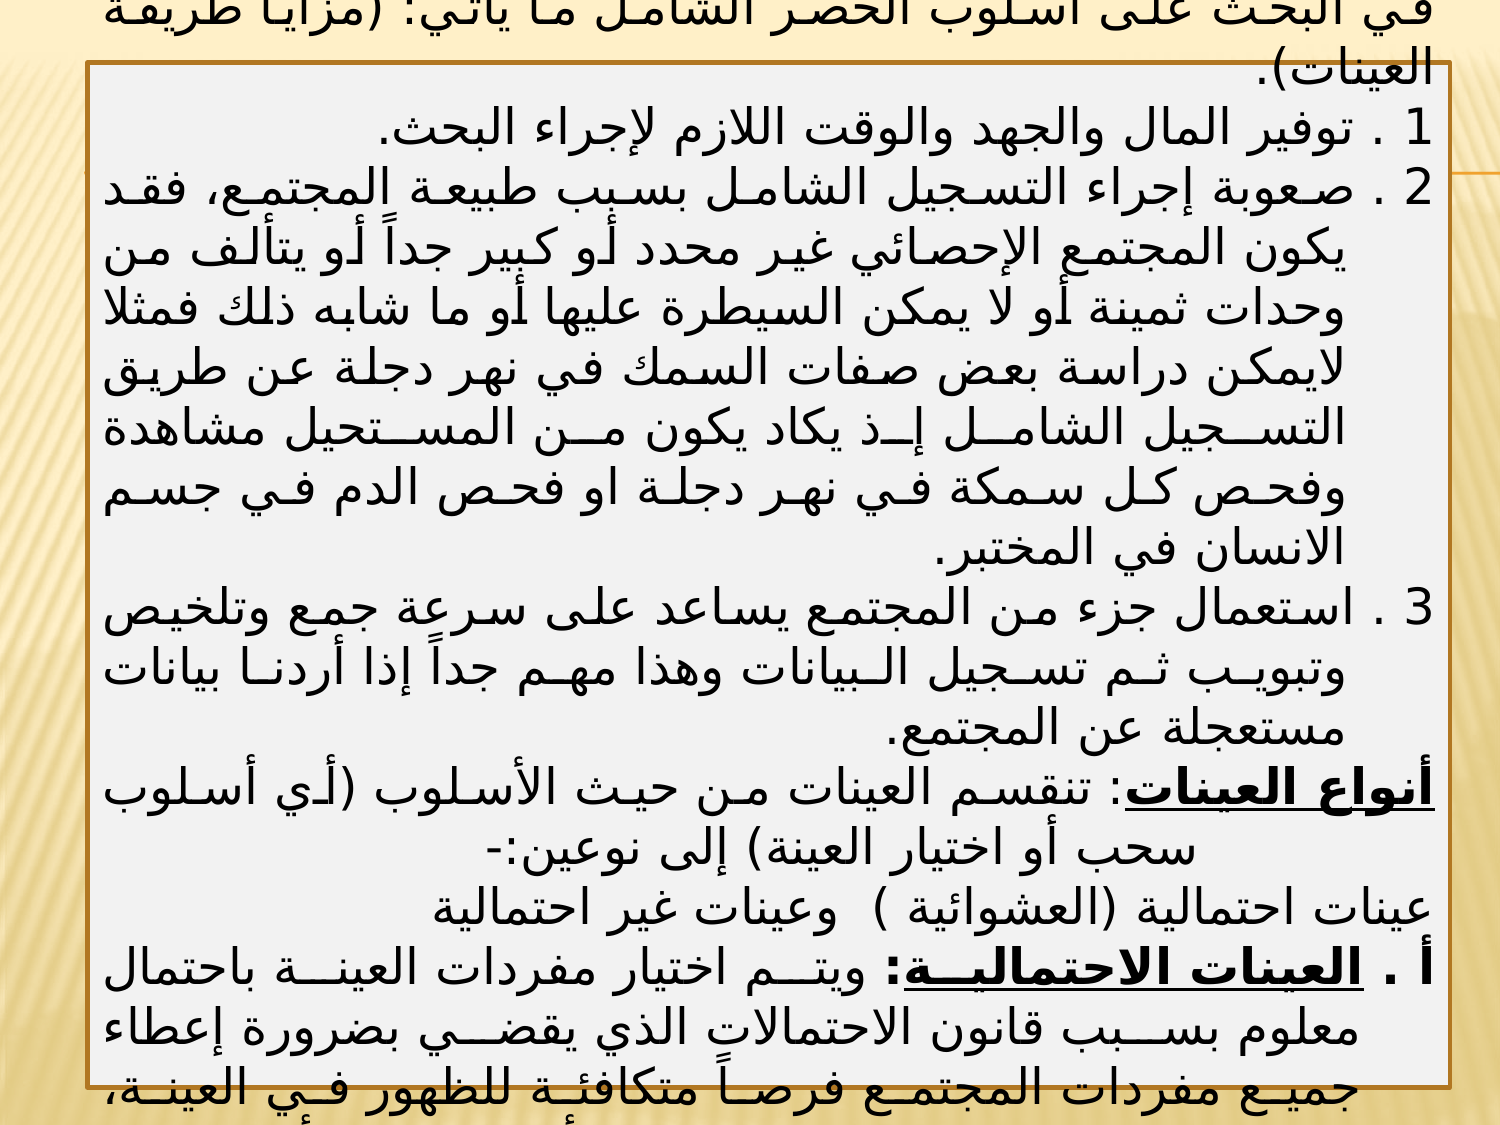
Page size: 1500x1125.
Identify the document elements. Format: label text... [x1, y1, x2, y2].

text_box ومن العوامل الكثيرة التي يفضل بسببها استخدام أسلوب العينة في البحث على أسلوب الحصر الشامل ما يأتي: (مزايا طريقة العينات). 1 . توفير المال والجهد والوقت اللازم لإجراء البحث. 2 . صعوبة إجراء التسجيل الشامل بسبب طبيعة المجتمع، فقد يكون المجتمع الإحصائي غير محدد أو كبير جداً أو يتألف من وحدات ثمينة أو لا يمكن السيطرة عليها أو ما شابه ذلك فمثلا لايمكن دراسة بعض صفات السمك في نهر دجلة عن طريق التسجيل الشامل إذ يكاد يكون من المستحيل مشاهدة وفحص كل سمكة في نهر دجلة او فحص الدم في جسم الانسان في المختبر. 3 . استعمال جزء من المجتمع يساعد على سرعة جمع وتلخيص وتبويب ثم تسجيل البيانات وهذا مهم جداً إذا أردنا بيانات مستعجلة عن المجتمع. أنواع العينات: تنقسم العينات من حيث الأسلوب (أي أسلوب سحب أو اختيار العينة) إلى نوعين:- عينات احتمالية (العشوائية ) وعينات غير احتمالية أ . العينات الاحتمالية: ويتم اختيار مفردات العينة باحتمال معلوم بسبب قانون الاحتمالات الذي يقضي بضرورة إعطاء جميع مفردات المجتمع فرصاً متكافئة للظهور في العينة، وتعتمد طريقة سحب العينة على مبدأ العشوائية، أي ان اثر التحيز يكون صغيراً جداً أو معدوم. [85, 60, 1452, 1090]
